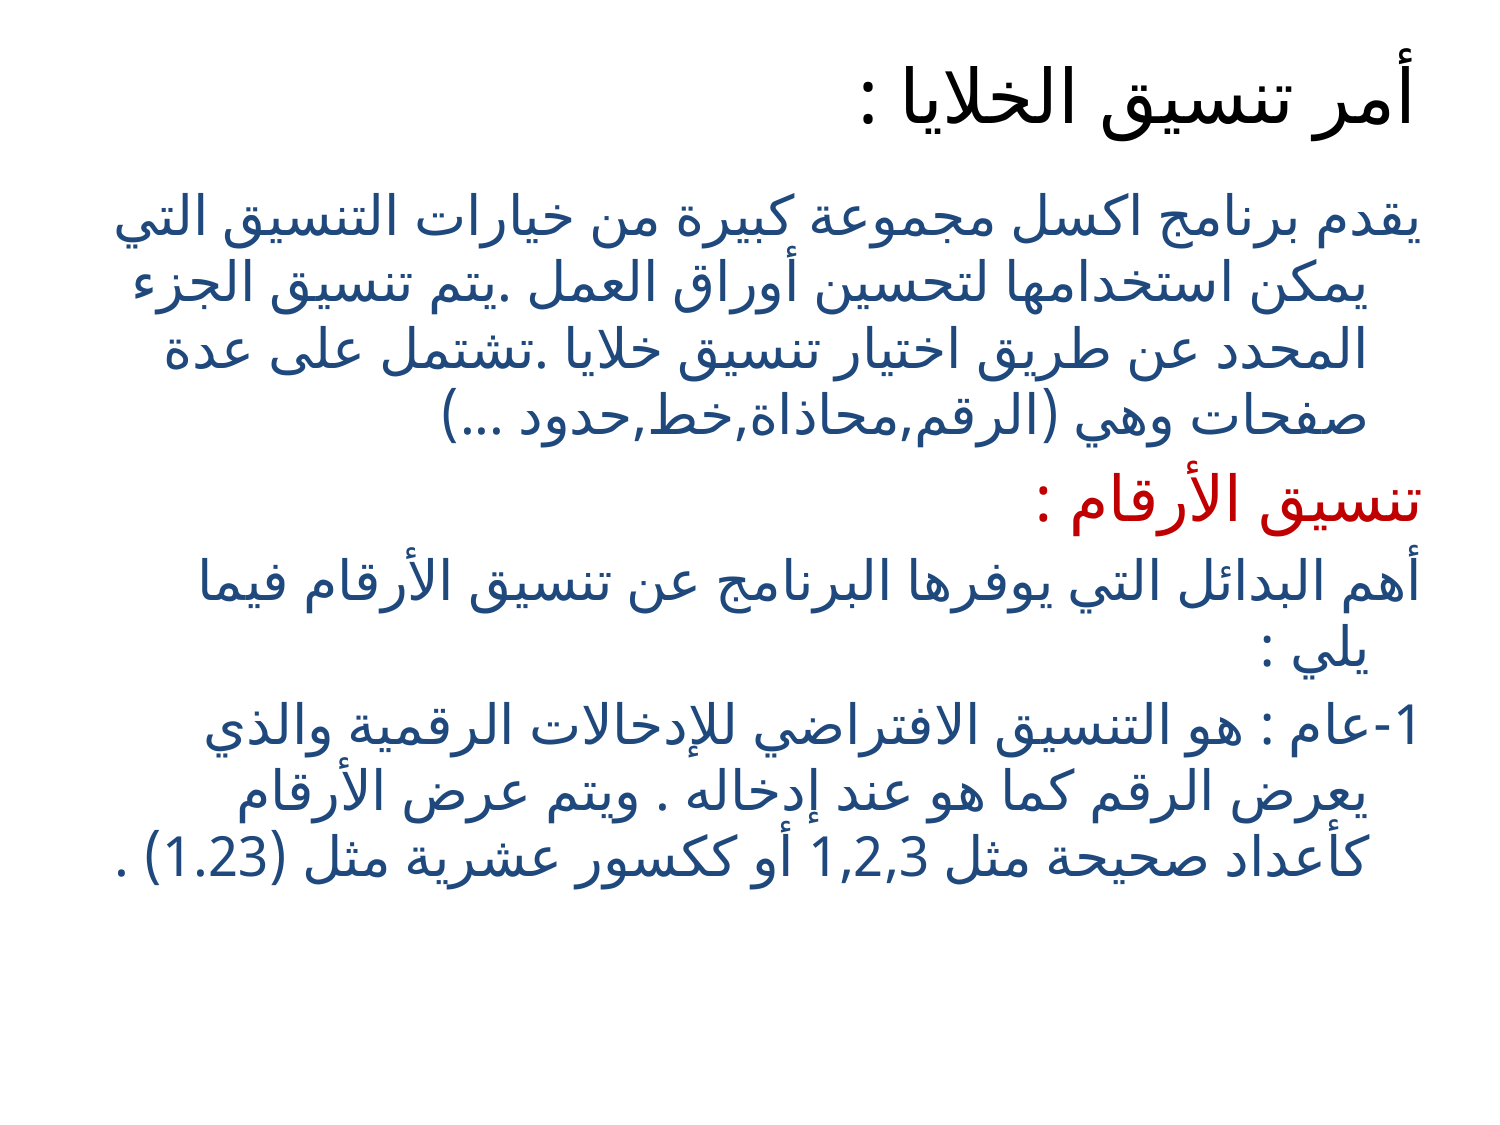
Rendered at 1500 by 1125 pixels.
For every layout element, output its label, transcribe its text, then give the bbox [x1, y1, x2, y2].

list يقدم برنامج اكسل مجموعة كبيرة من خيارات التنسيق التي يمكن استخدامها لتحسين أوراق العمل .يتم تنسيق الجزء المحدد عن طريق اختيار تنسيق خلايا .تشتمل على عدة صفحات وهي (الرقم,محاذاة,خط,حدود ...) تنسيق الأرقام : أهم البدائل التي يوفرها البرنامج عن تنسيق الأرقام فيما يلي : 1-عام : هو التنسيق الافتراضي للإدخالات الرقمية والذي يعرض الرقم كما هو عند إدخاله . ويتم عرض الأرقام كأعداد صحيحة مثل 1,2,3 أو ككسور عشرية مثل (1.23) . [88, 172, 1439, 916]
title أمر تنسيق الخلايا : [82, 0, 1432, 188]
